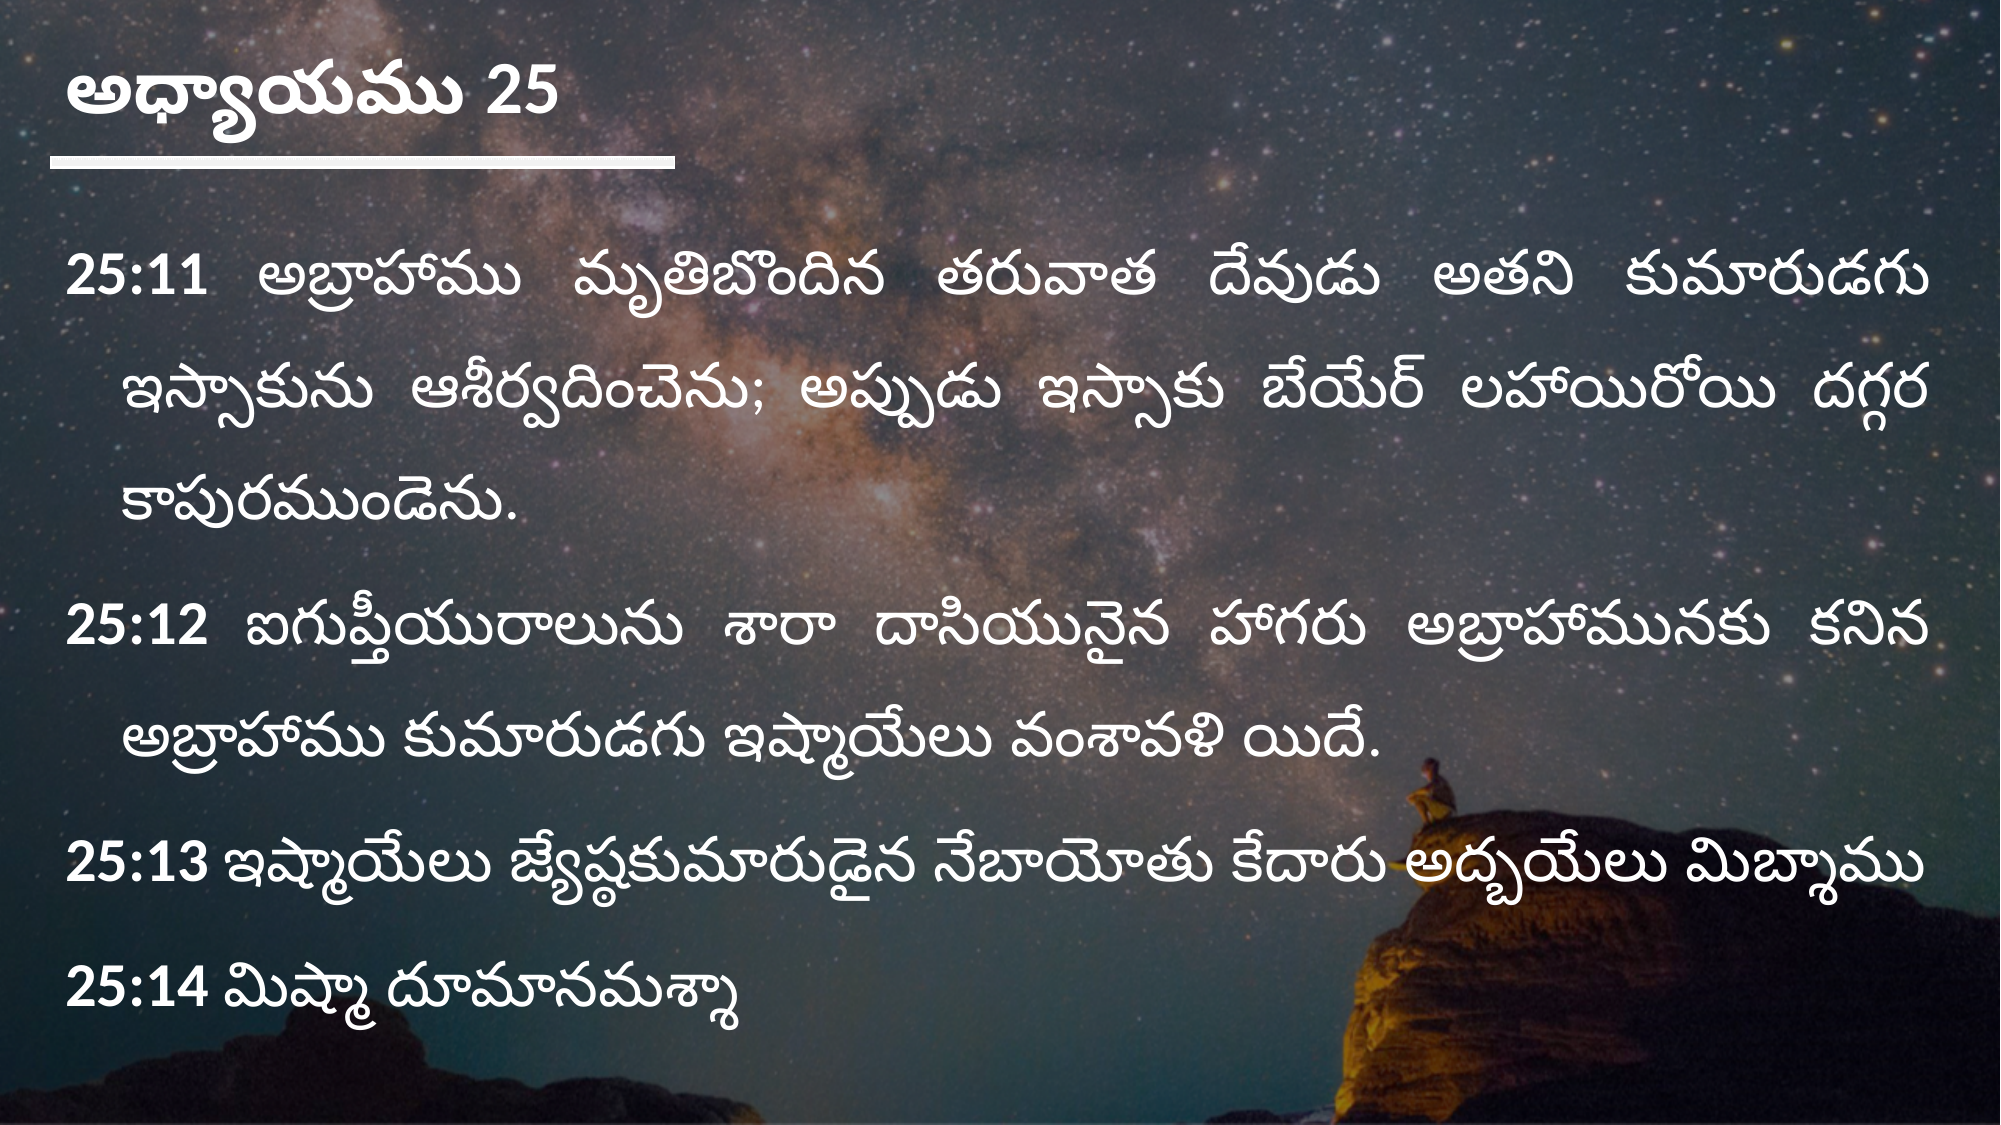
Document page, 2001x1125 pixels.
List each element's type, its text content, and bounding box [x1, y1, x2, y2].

picture [0, 0, 2000, 1125]
list 25:11 అబ్రాహాము మృతిబొందిన తరువాత దేవుడు అతని కుమారుడగు ఇస్సాకును ఆశీర్వదించెను; అప్పుడు ఇస్సాకు బేయేర్‌ లహాయిరోయి దగ్గర కాపురముండెను. 25:12 ఐగుప్తీయురాలును శారా దాసియునైన హాగరు అబ్రాహామునకు కనిన అబ్రాహాము కుమారుడగు ఇష్మాయేలు వంశావళి యిదే. 25:13 ఇష్మాయేలు జ్యేష్ఠకుమారుడైన నేబాయోతు కేదారు అద్బయేలు మిబ్శాము 25:14 మిష్మా దూమానమశ్శా [50, 187, 1946, 1063]
title అధ్యాయము 25 [50, 0, 1925, 167]
